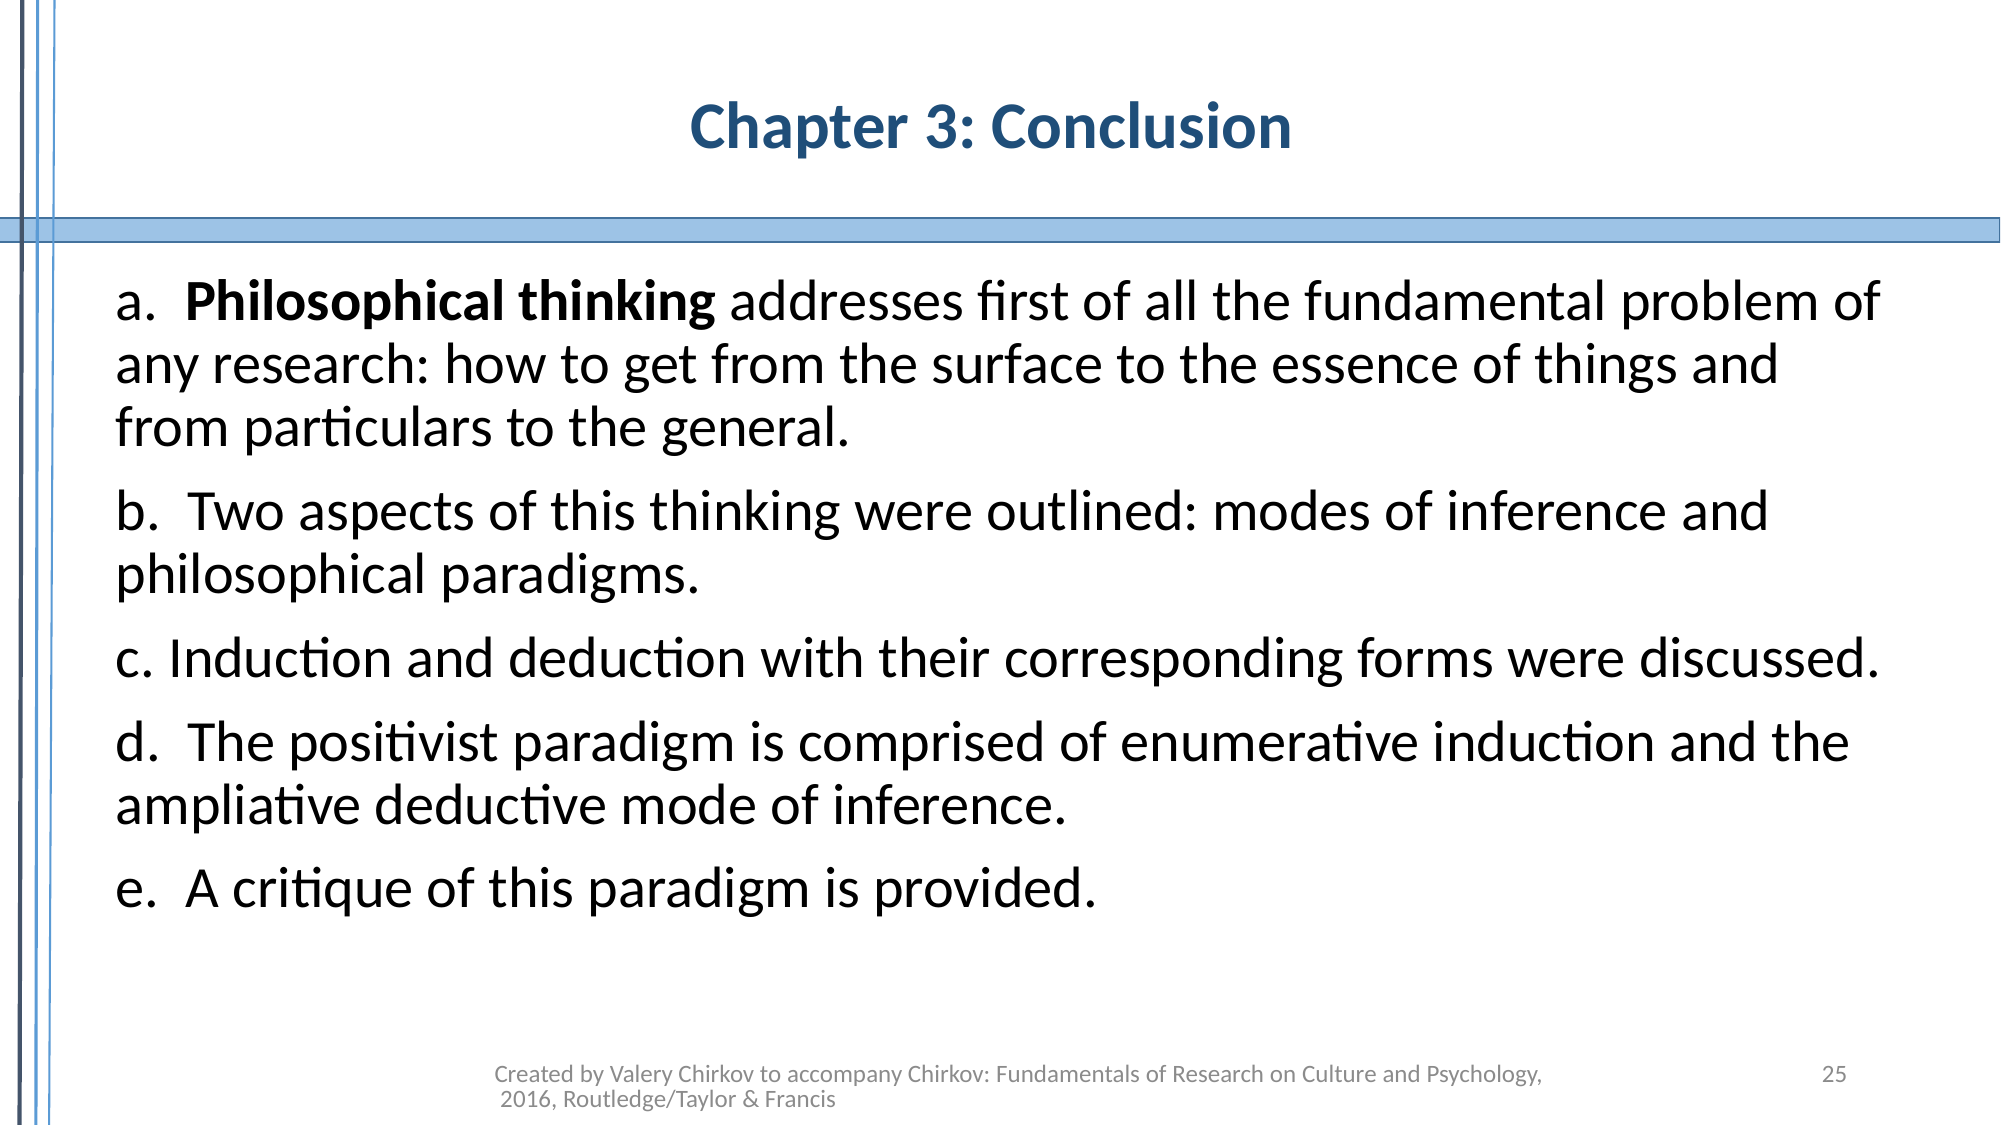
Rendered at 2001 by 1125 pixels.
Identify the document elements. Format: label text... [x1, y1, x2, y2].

title Chapter 3: Conclusion [137, 59, 1863, 195]
list a. Philosophical thinking addresses first of all the fundamental problem of any research: how to get from the surface to the essence of things and from particulars to the general. b. Two aspects of this thinking were outlined: modes of inference and philosophical paradigms. c. Induction and deduction with their corresponding forms were discussed. d. The positivist paradigm is comprised of enumerative induction and the ampliative deductive mode of inference. e. A critique of this paradigm is provided. [100, 263, 1904, 1014]
footer Created by Valery Chirkov to accompany Chirkov: Fundamentals of Research on Culture and Psychology, 2016, Routledge/Taylor & Francis [479, 1042, 1562, 1103]
slide_number 25 [1755, 1042, 1863, 1103]
